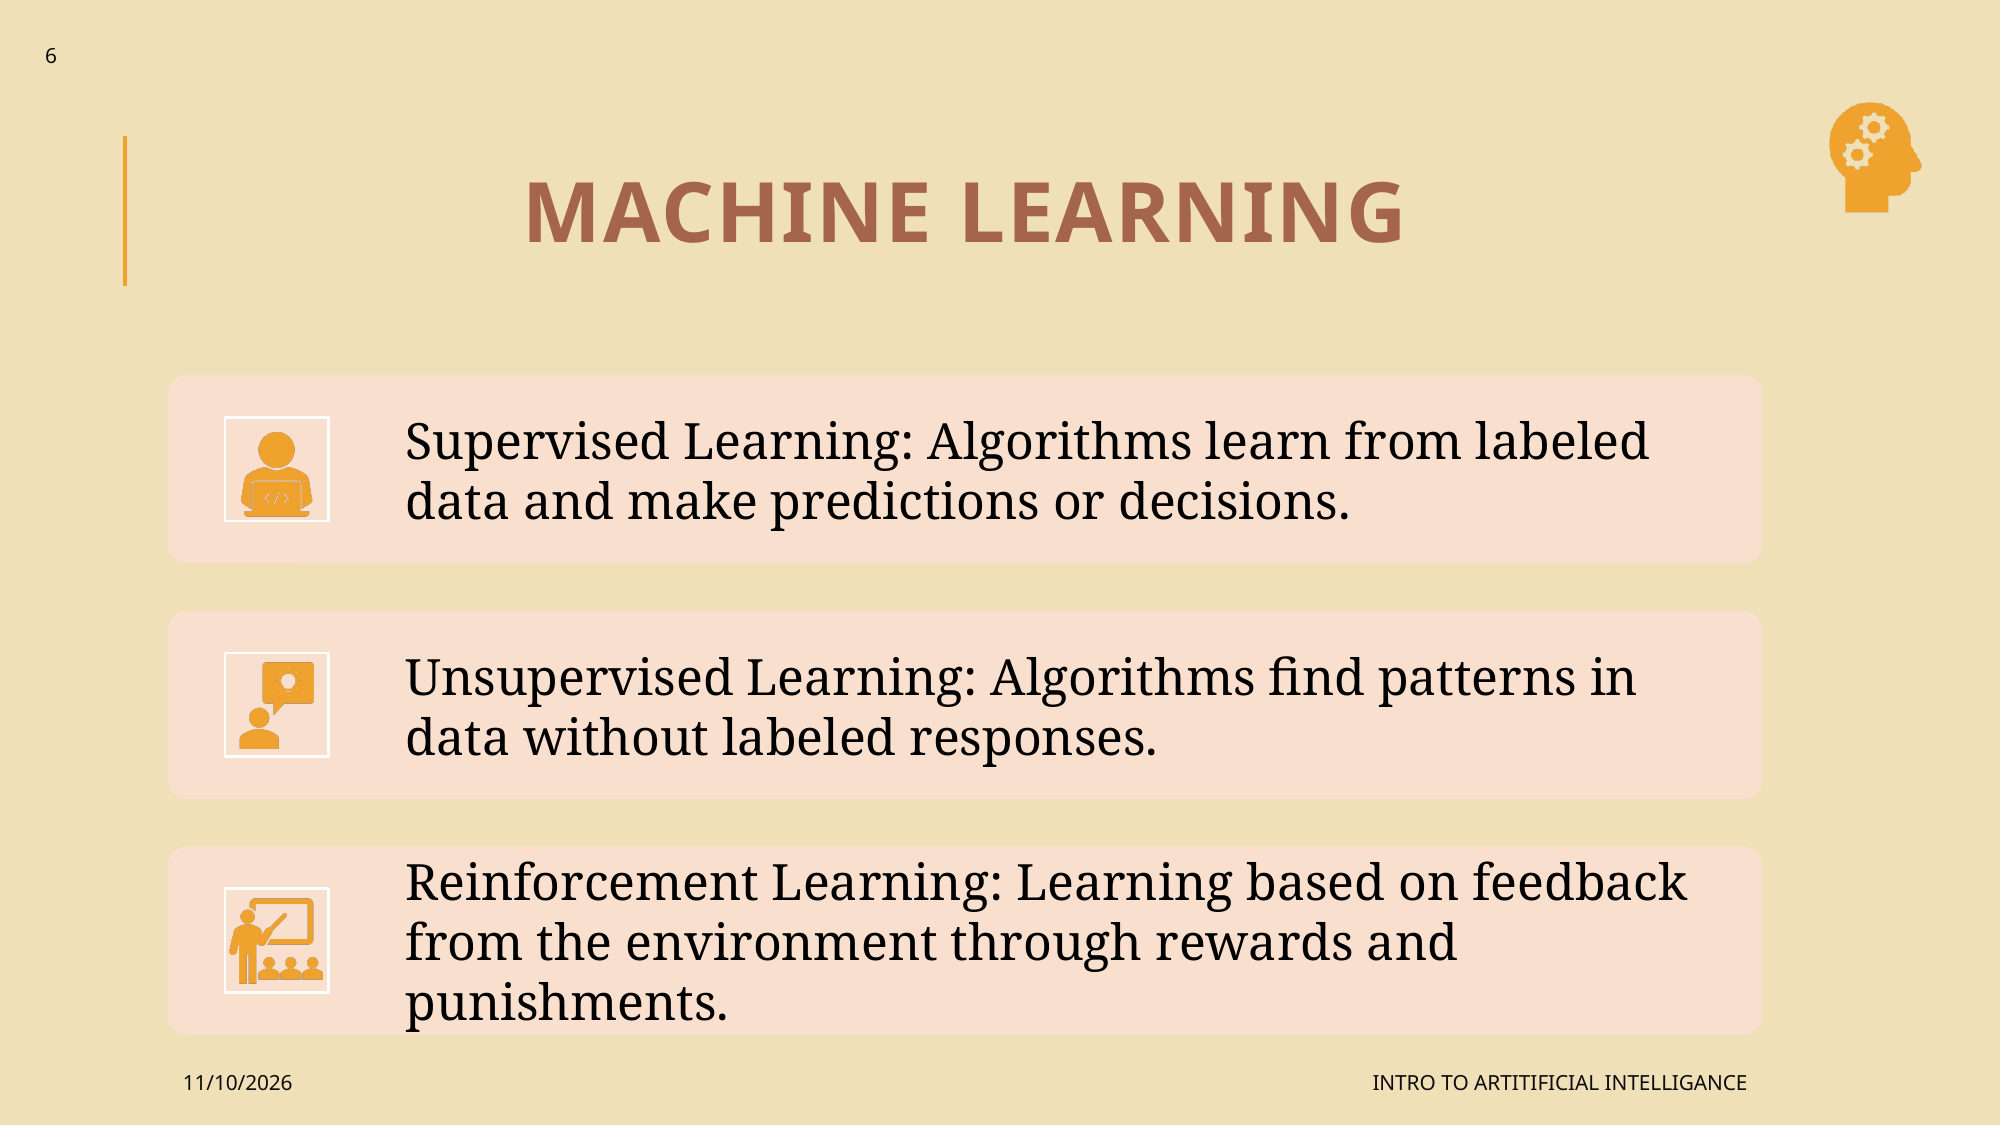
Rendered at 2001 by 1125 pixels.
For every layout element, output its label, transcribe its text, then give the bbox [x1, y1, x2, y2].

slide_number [168, 1061, 522, 1107]
footer Intro to Artitificial Intelligance [794, 1061, 1763, 1107]
picture [1811, 95, 1939, 224]
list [167, 374, 1763, 1036]
slide_number 6 [30, 34, 190, 80]
title Machine Learning [168, 96, 1763, 342]
